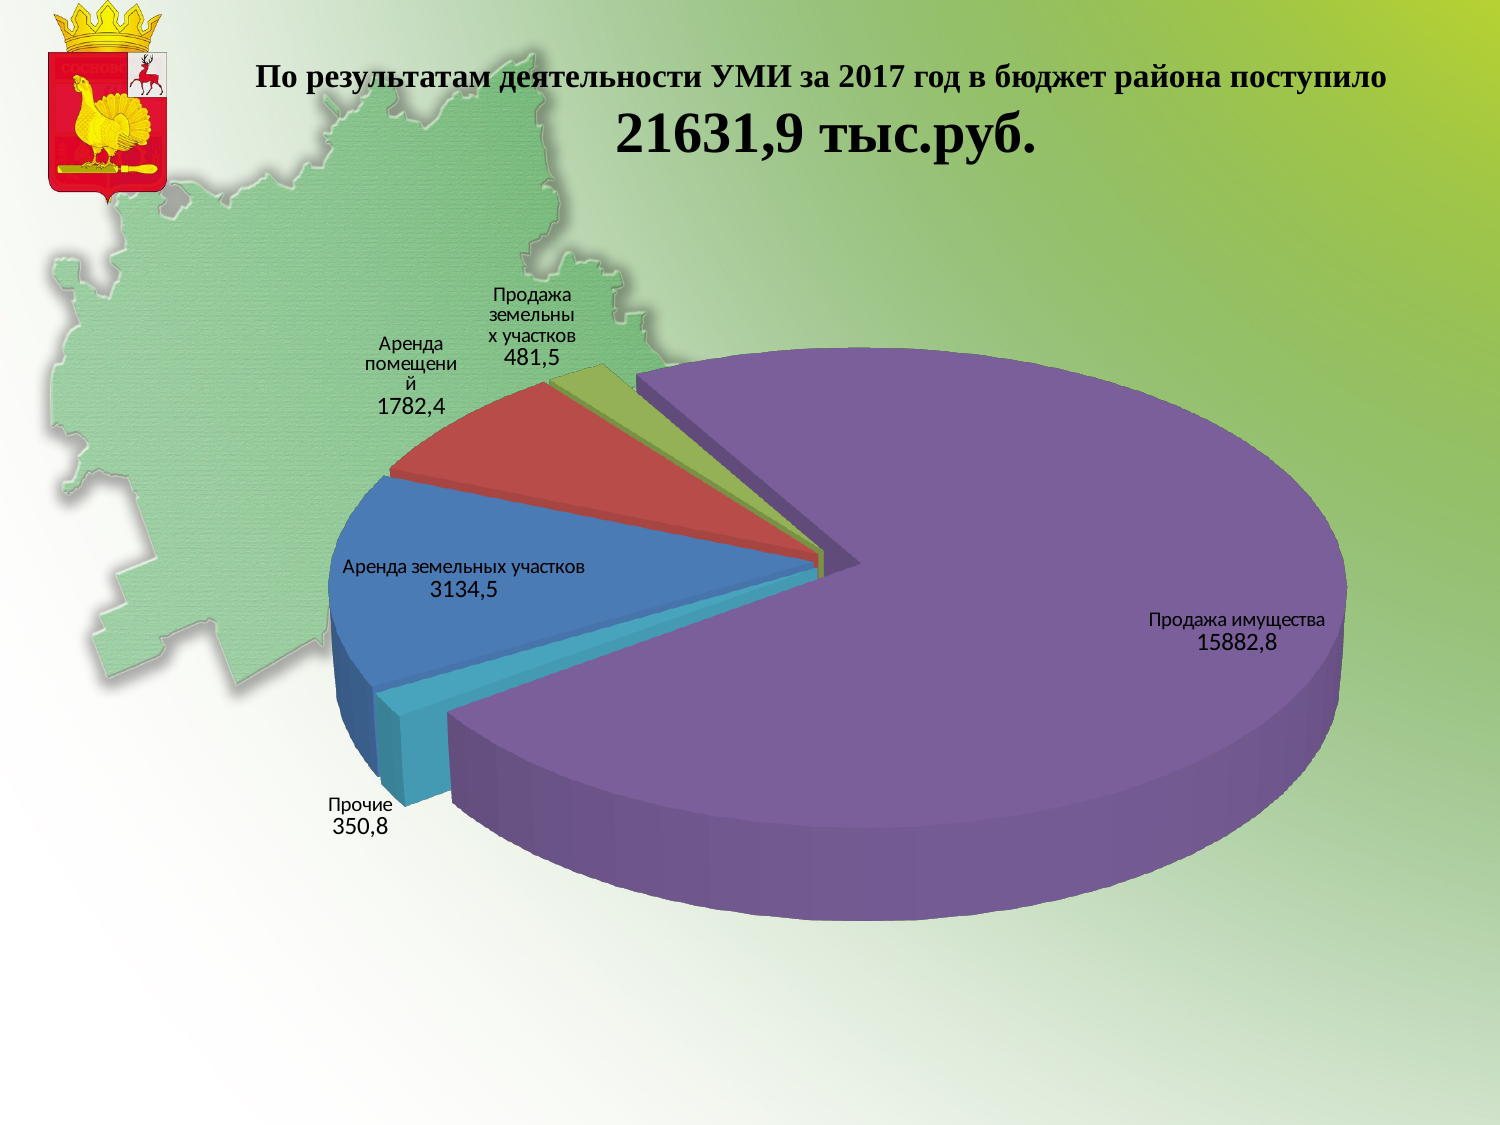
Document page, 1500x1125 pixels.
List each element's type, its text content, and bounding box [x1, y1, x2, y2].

text_box По результатам деятельности УМИ за 2017 год в бюджет района поступило 21631,9 тыс.руб. [175, 46, 1477, 172]
chart [140, 210, 1430, 1032]
picture [0, 0, 1500, 1125]
